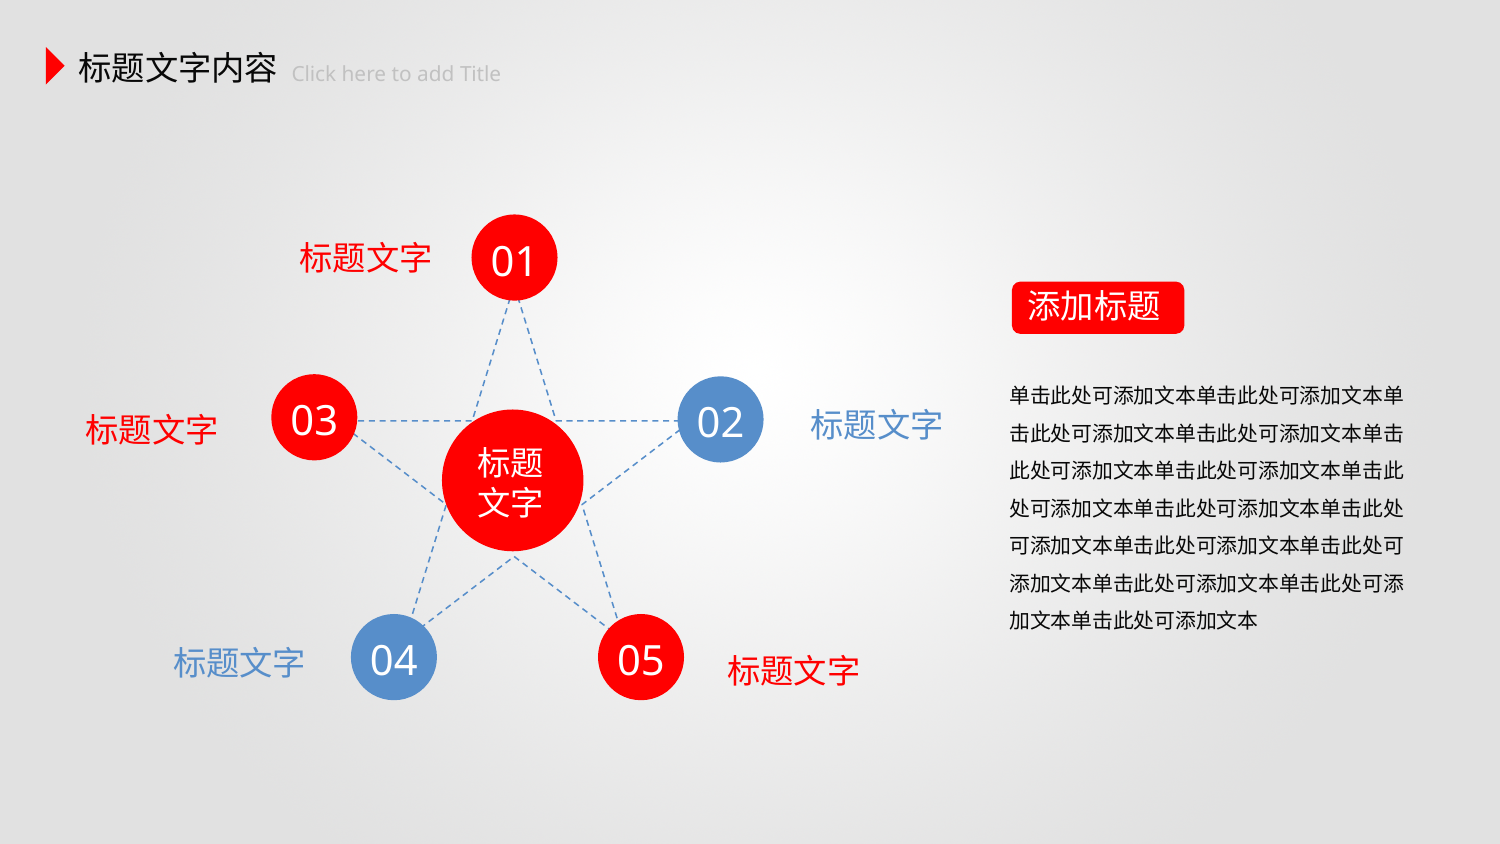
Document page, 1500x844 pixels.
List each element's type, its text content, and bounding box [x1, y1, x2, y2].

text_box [1011, 277, 1185, 335]
text_box 单击此处可添加文本单击此处可添加文本单击此处可添加文本单击此处可添加文本单击此处可添加文本单击此处可添加文本单击此处可添加文本单击此处可添加文本单击此处可添加文本单击此处可添加文本单击此处可添加文本单击此处可添加文本单击此处可添加文本单击此处可添加文本 [998, 364, 1416, 714]
picture [0, 0, 1500, 844]
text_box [45, 39, 523, 96]
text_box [68, 214, 960, 701]
